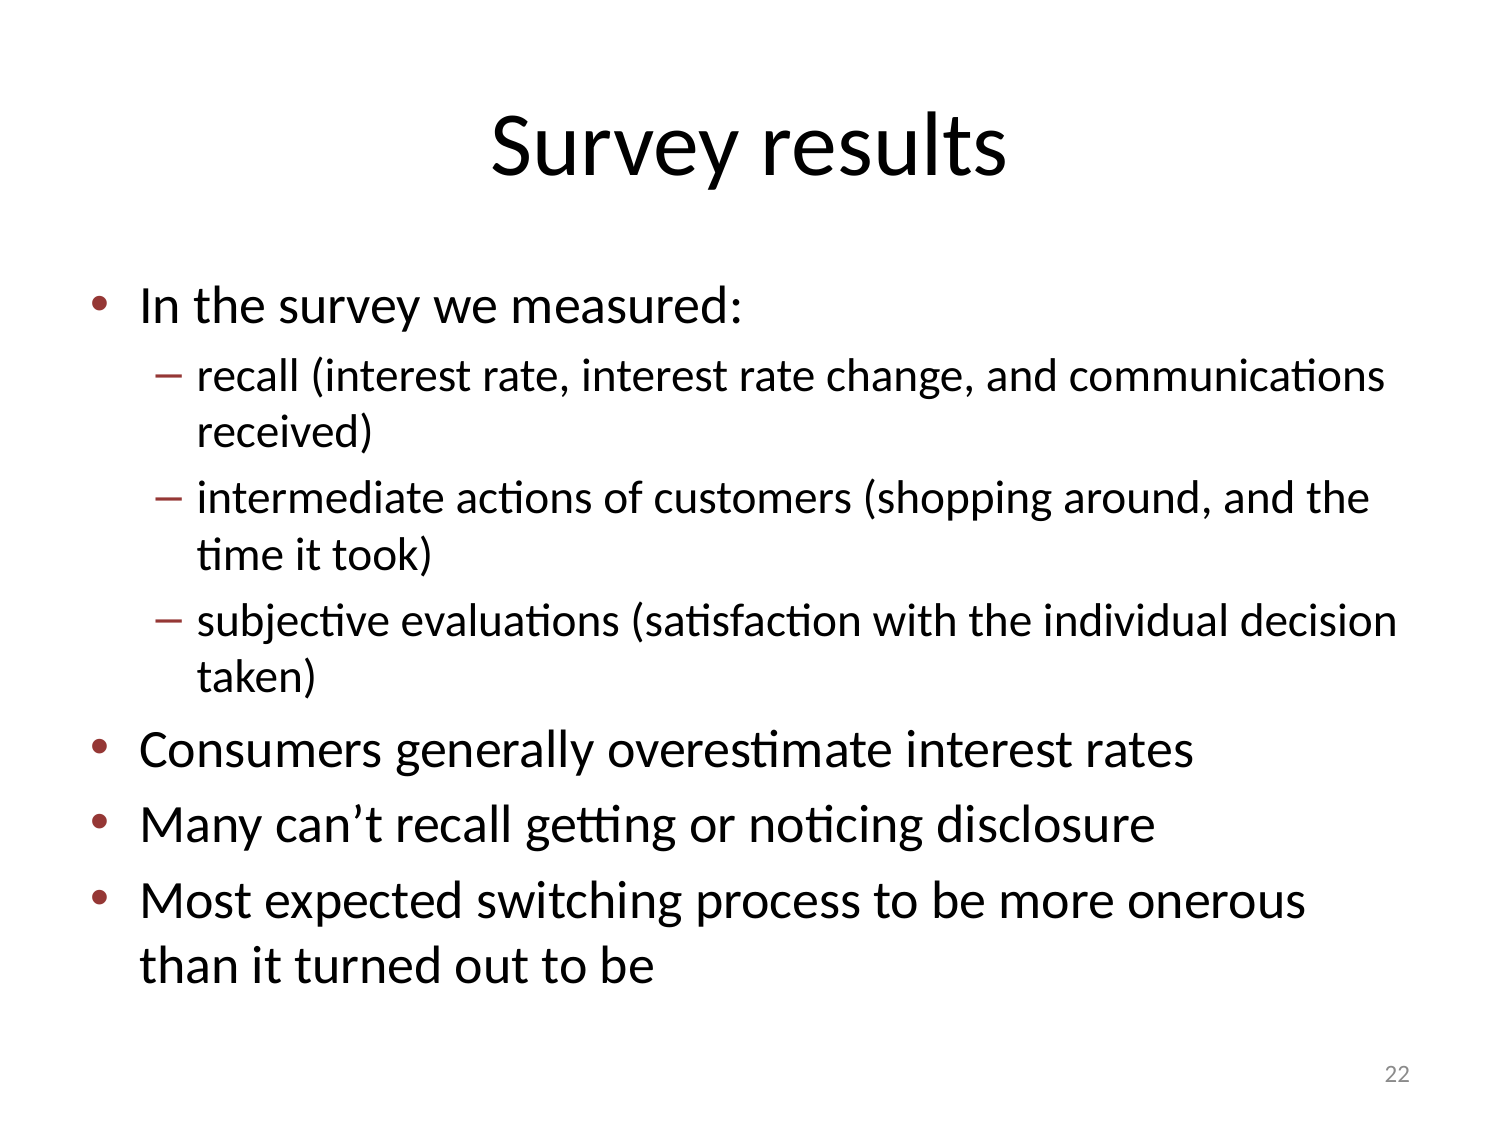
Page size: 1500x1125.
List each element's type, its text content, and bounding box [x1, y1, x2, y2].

slide_number 22 [1074, 1042, 1425, 1103]
list In the survey we measured: recall (interest rate, interest rate change, and communications received) intermediate actions of customers (shopping around, and the time it took) subjective evaluations (satisfaction with the individual decision taken) Consumers generally overestimate interest rates Many can’t recall getting or noticing disclosure Most expected switching process to be more onerous than it turned out to be [75, 262, 1425, 1005]
title Survey results [75, 45, 1425, 233]
